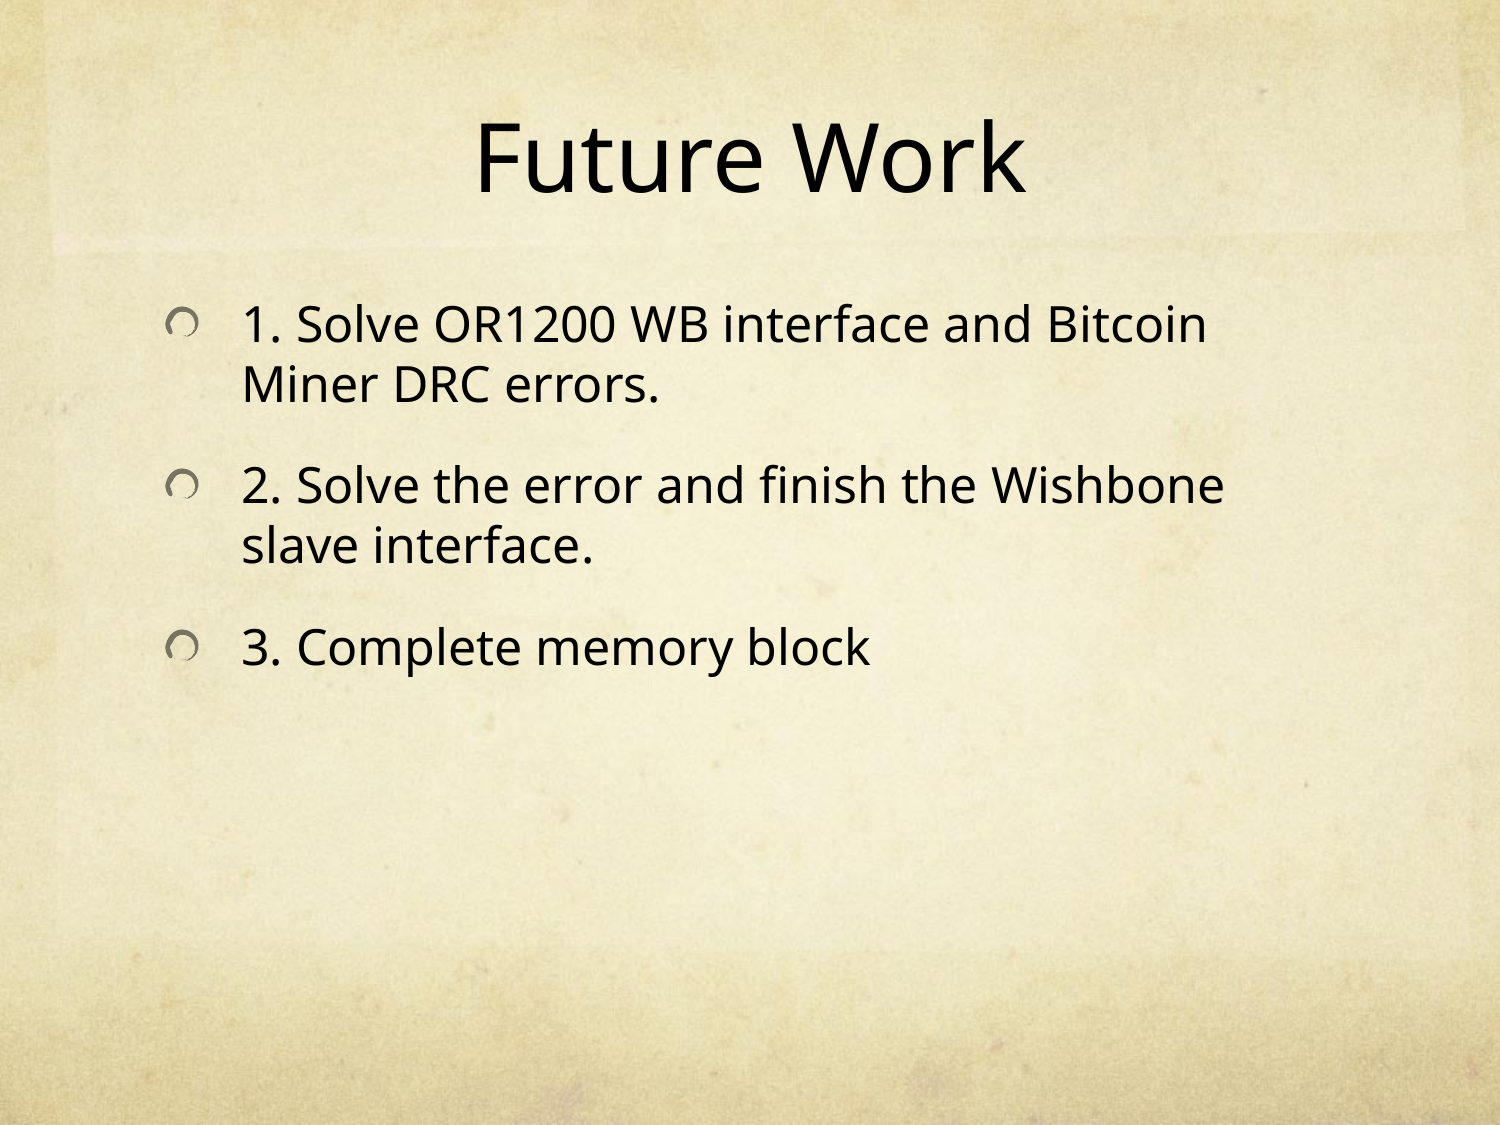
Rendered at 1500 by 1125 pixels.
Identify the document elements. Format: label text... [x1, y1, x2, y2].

picture [0, 0, 1500, 1125]
title Future Work [150, 82, 1350, 225]
list 1. Solve OR1200 WB interface and Bitcoin Miner DRC errors. 2. Solve the error and finish the Wishbone slave interface. 3. Complete memory block [150, 284, 1350, 950]
